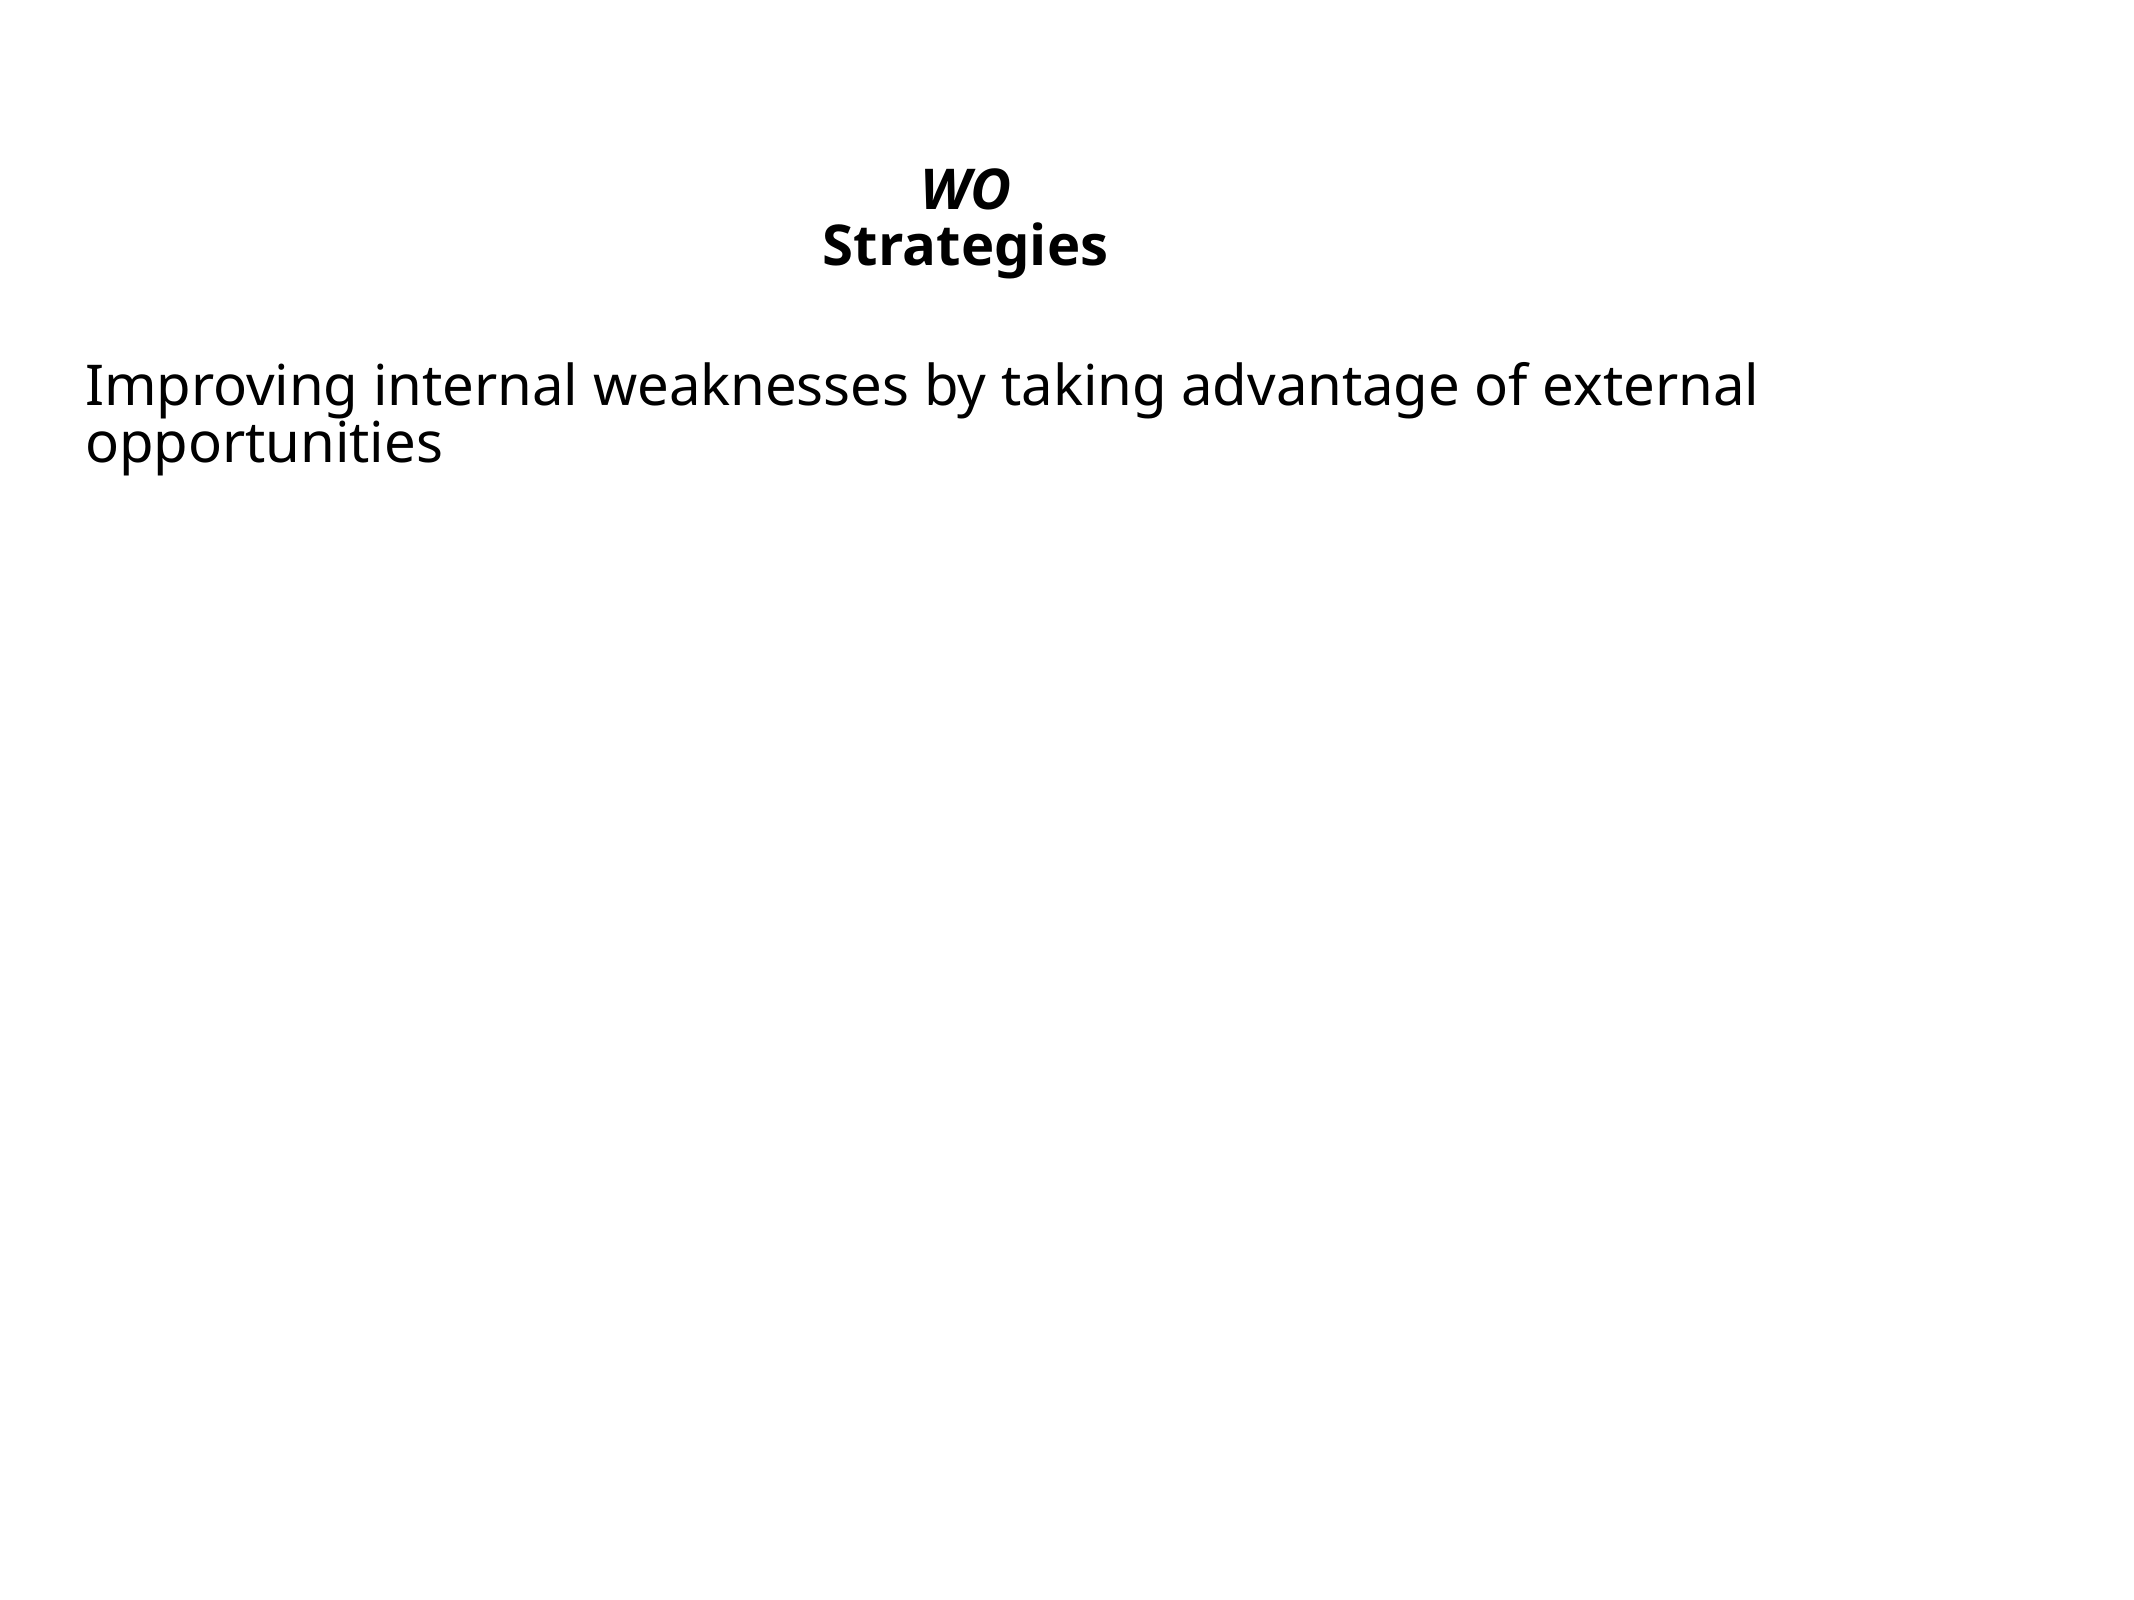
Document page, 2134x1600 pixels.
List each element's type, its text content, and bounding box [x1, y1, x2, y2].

list Improving internal weaknesses by taking advantage of external opportunities [84, 360, 2047, 1600]
text_box WO Strategies [583, 164, 1348, 278]
